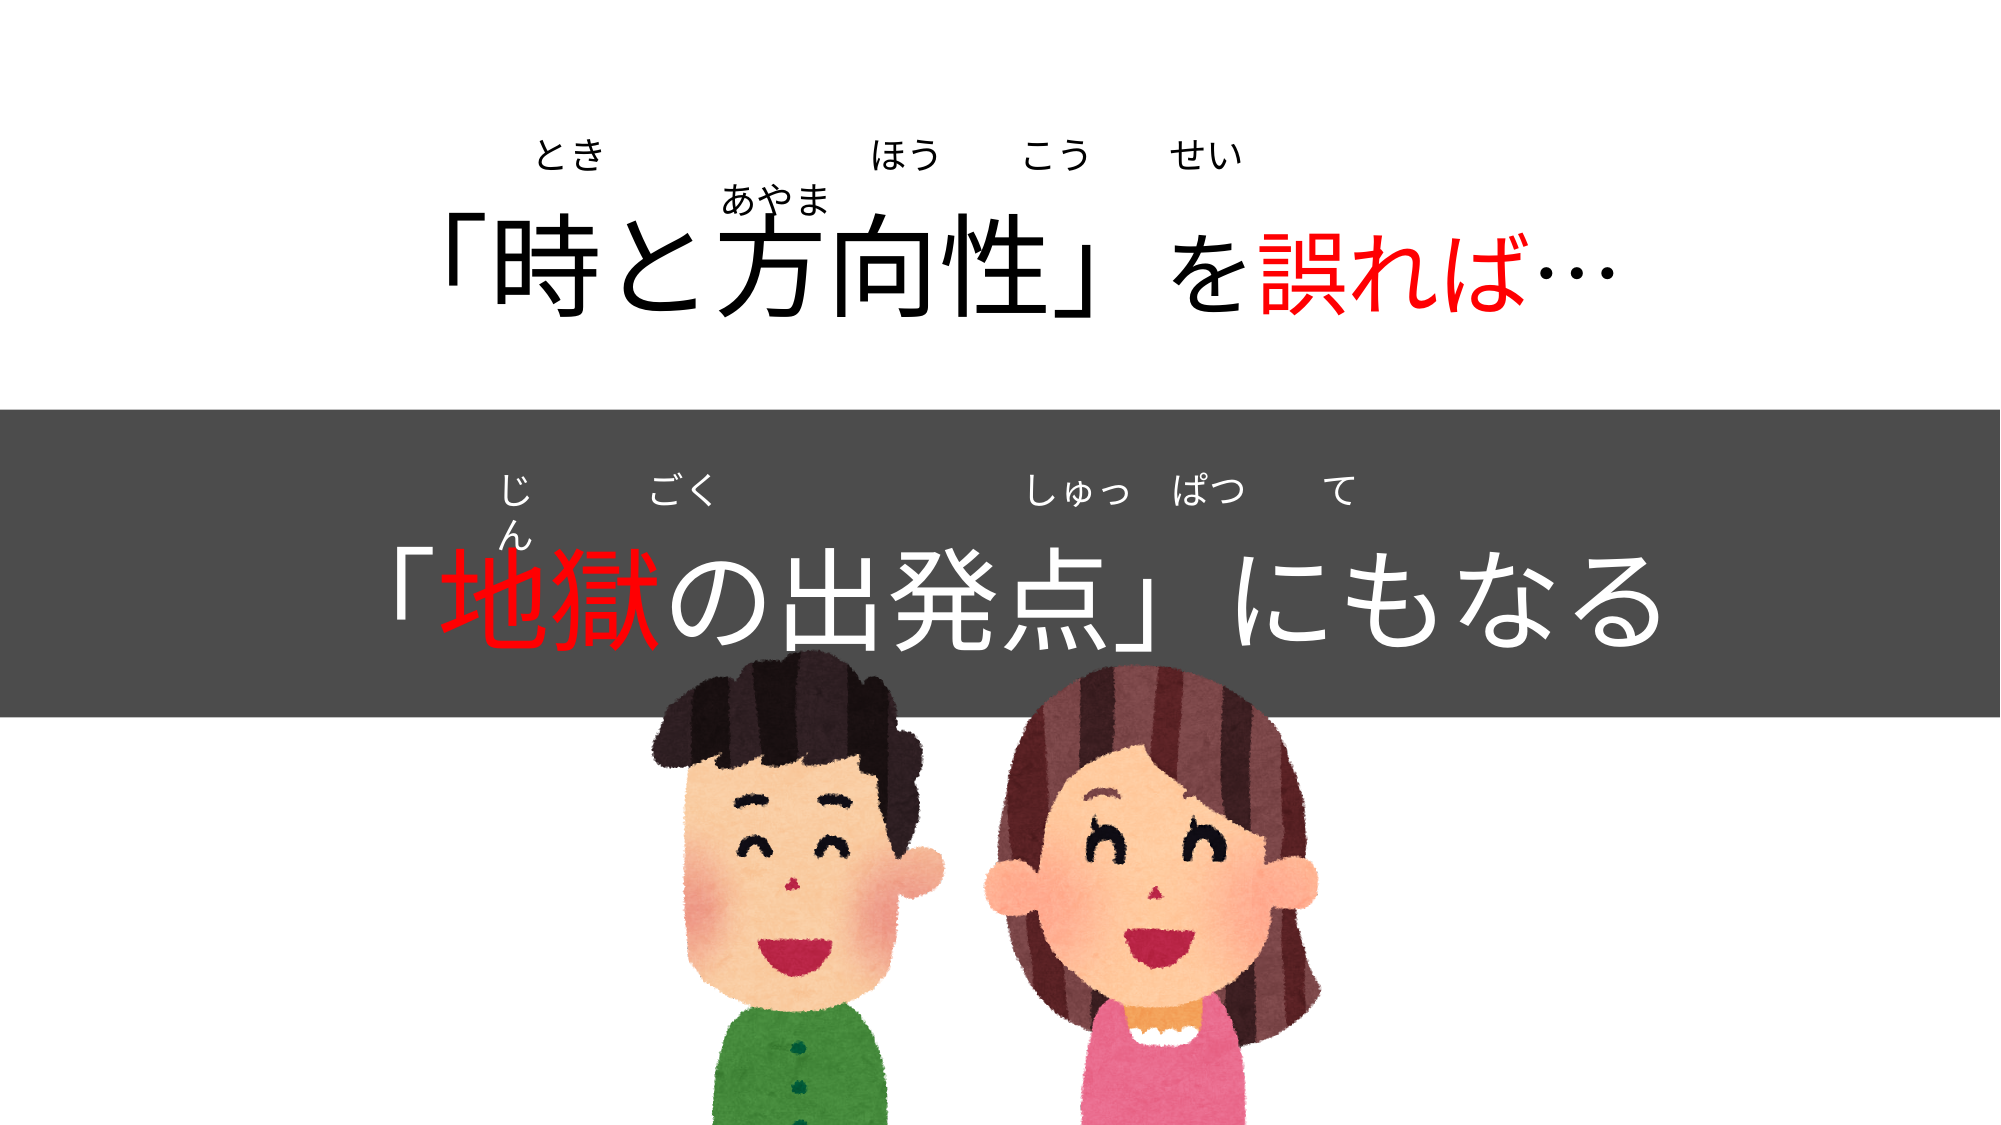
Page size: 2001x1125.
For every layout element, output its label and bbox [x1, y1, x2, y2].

text_box [309, 121, 1691, 323]
text_box [309, 454, 1691, 656]
text_box [0, 409, 2000, 718]
text_box [634, 636, 1366, 1125]
